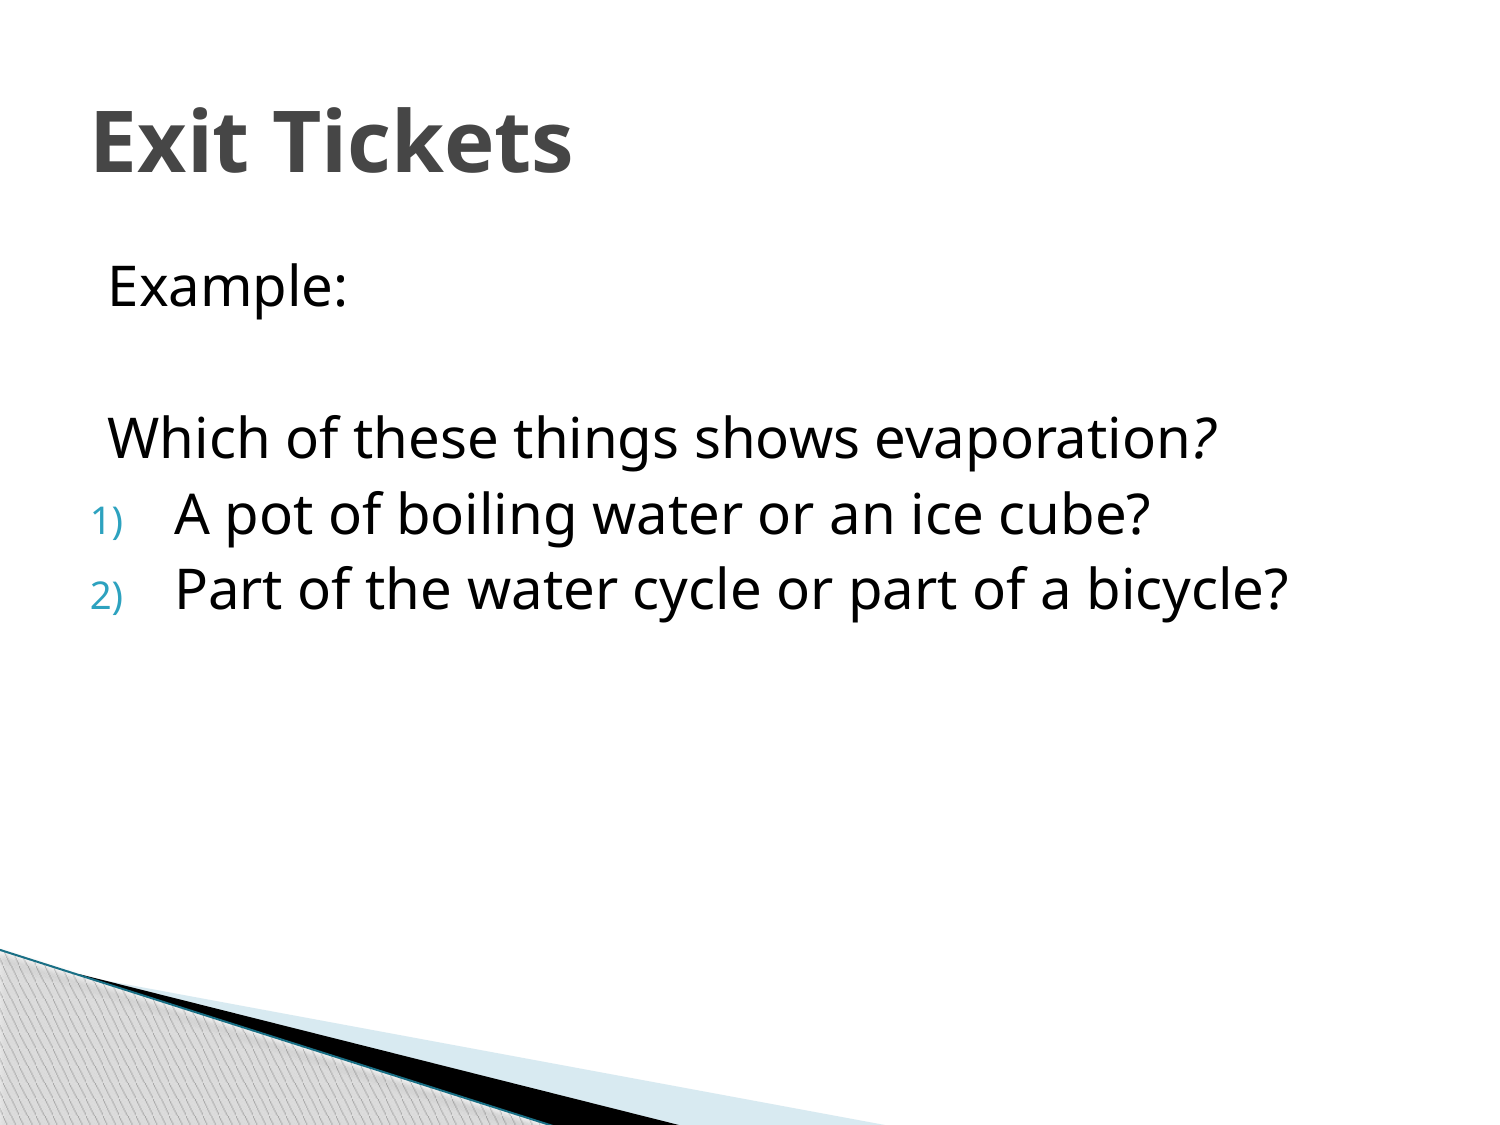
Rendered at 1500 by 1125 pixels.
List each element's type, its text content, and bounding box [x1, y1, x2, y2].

title Exit Tickets [75, 45, 1425, 233]
list Example: Which of these things shows evaporation? A pot of boiling water or an ice cube? Part of the water cycle or part of a bicycle? [75, 243, 1425, 986]
